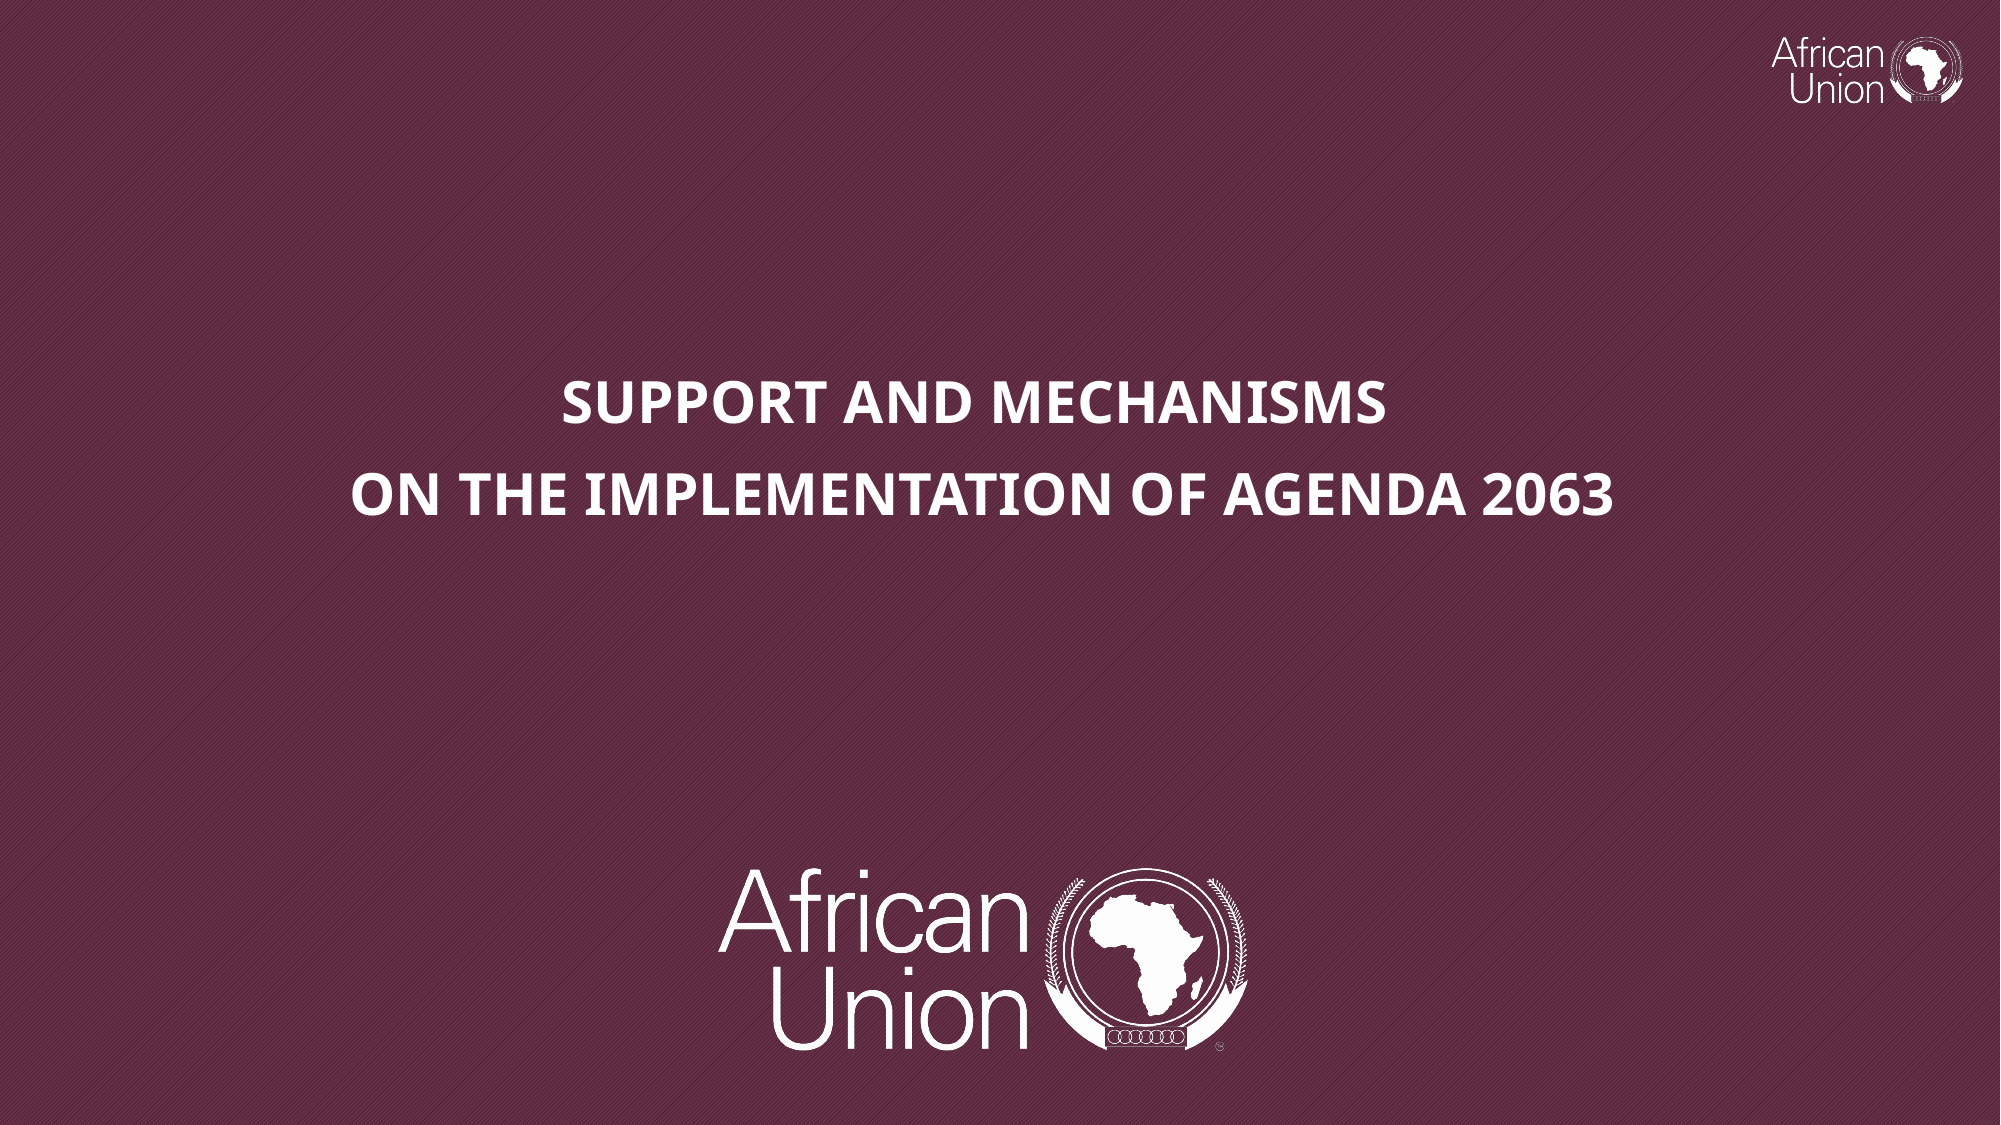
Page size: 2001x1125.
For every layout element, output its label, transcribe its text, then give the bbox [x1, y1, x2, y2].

text_box [0, 0, 2000, 1125]
text_box SUPPORT AND MECHANISMS ON THE IMPLEMENTATION OF AGENDA 2063 [197, 341, 1767, 535]
picture [615, 787, 1349, 1125]
picture [1734, 7, 2000, 137]
